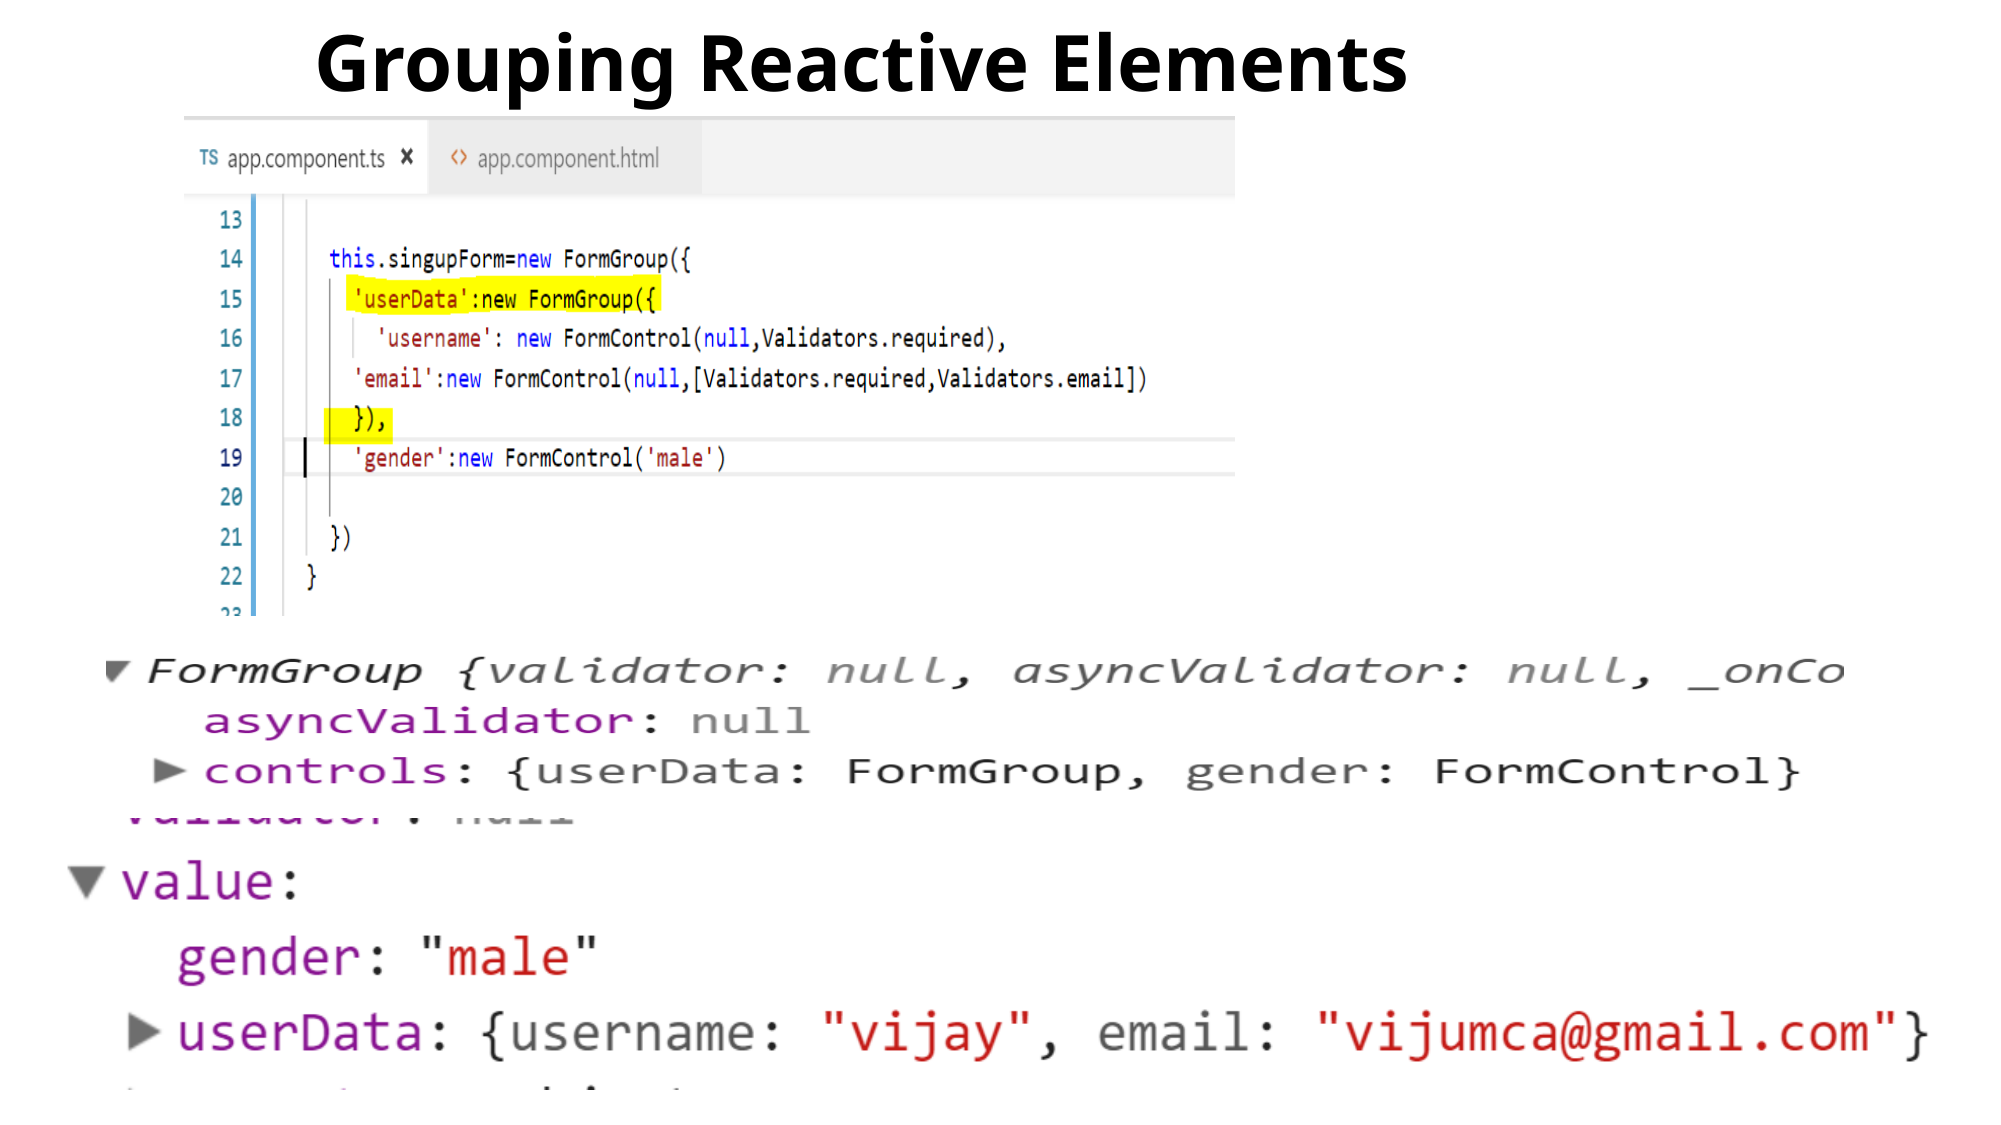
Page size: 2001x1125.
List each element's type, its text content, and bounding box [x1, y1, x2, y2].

picture [106, 116, 1844, 799]
title Grouping Reactive Elements [0, 16, 1725, 117]
picture [57, 818, 1943, 1090]
